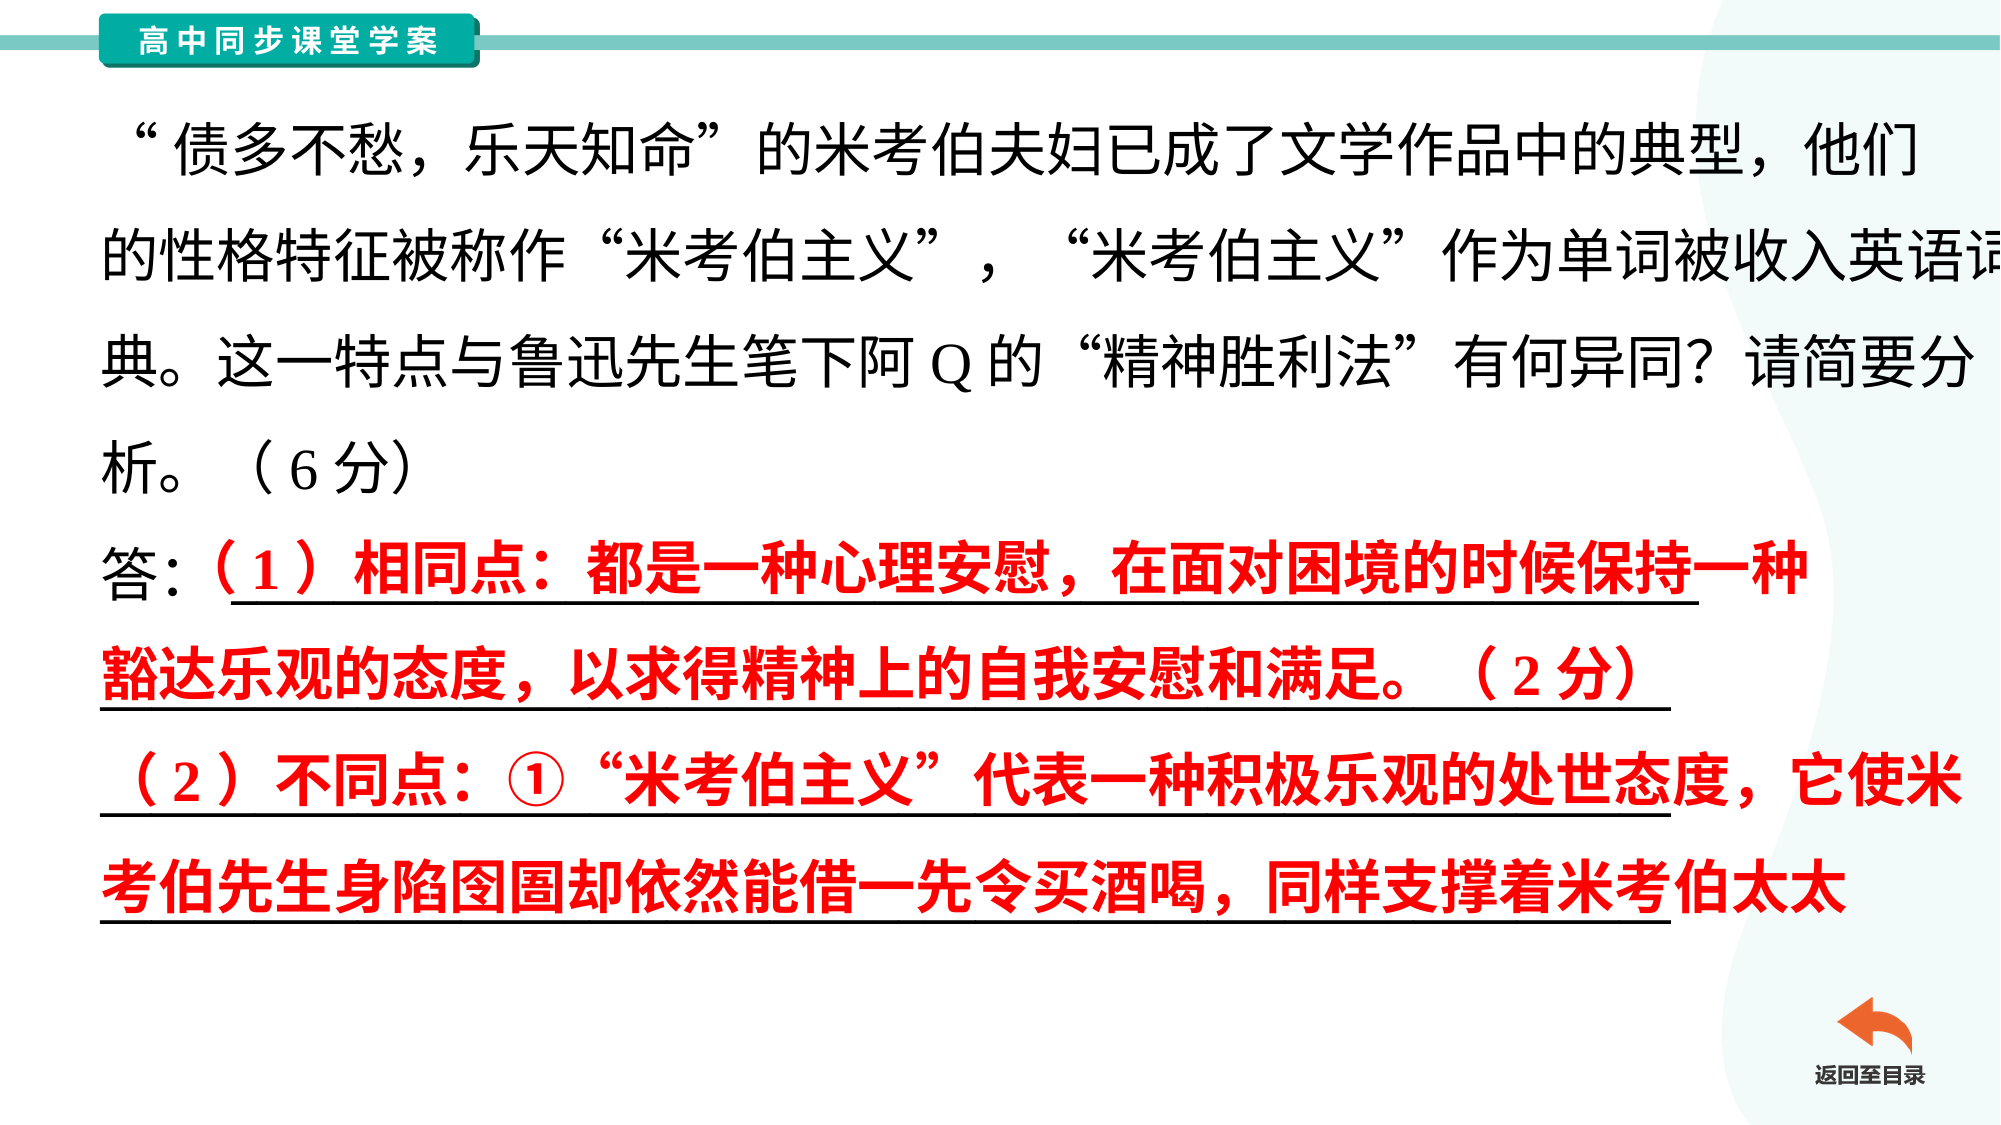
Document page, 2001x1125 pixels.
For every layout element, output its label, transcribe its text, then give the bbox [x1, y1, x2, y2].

picture [0, 0, 2000, 1125]
text_box “债多不愁，乐天知命”的米考伯夫妇已成了文学作品中的典型，他们 的性格特征被称作“米考伯主义”，“米考伯主义”作为单词被收入英语词 典。这一特点与鲁迅先生笔下阿Q的“精神胜利法”有何异同？请简要分 析。（6分） 答：_________________________________________________________ _____________________________________________________________ _____________________________________________________________ _____________________________________________________________ [100, 76, 1899, 494]
text_box （1）相同点：都是一种心理安慰，在面对困境的时候保持一种 豁达乐观的态度，以求得精神上的自我安慰和满足。（2分） （2）不同点：①“米考伯主义”代表一种积极乐观的处世态度，它使米 考伯先生身陷囹圄却依然能借一先令买酒喝，同样支撑着米考伯太太 [100, 494, 1899, 920]
text_box “债多不愁，乐天知命”的米考伯夫妇已成了文学作品中的典型，他们 的性格特征被称作“米考伯主义”，“米考伯主义”作为单词被收入英语词 典。这一特点与鲁迅先生笔下阿Q的“精神胜利法”有何异同？请简要分 析。（6分） 答：_________________________________________________________ _____________________________________________________________ _____________________________________________________________ _____________________________________________________________ [100, 920, 1899, 927]
